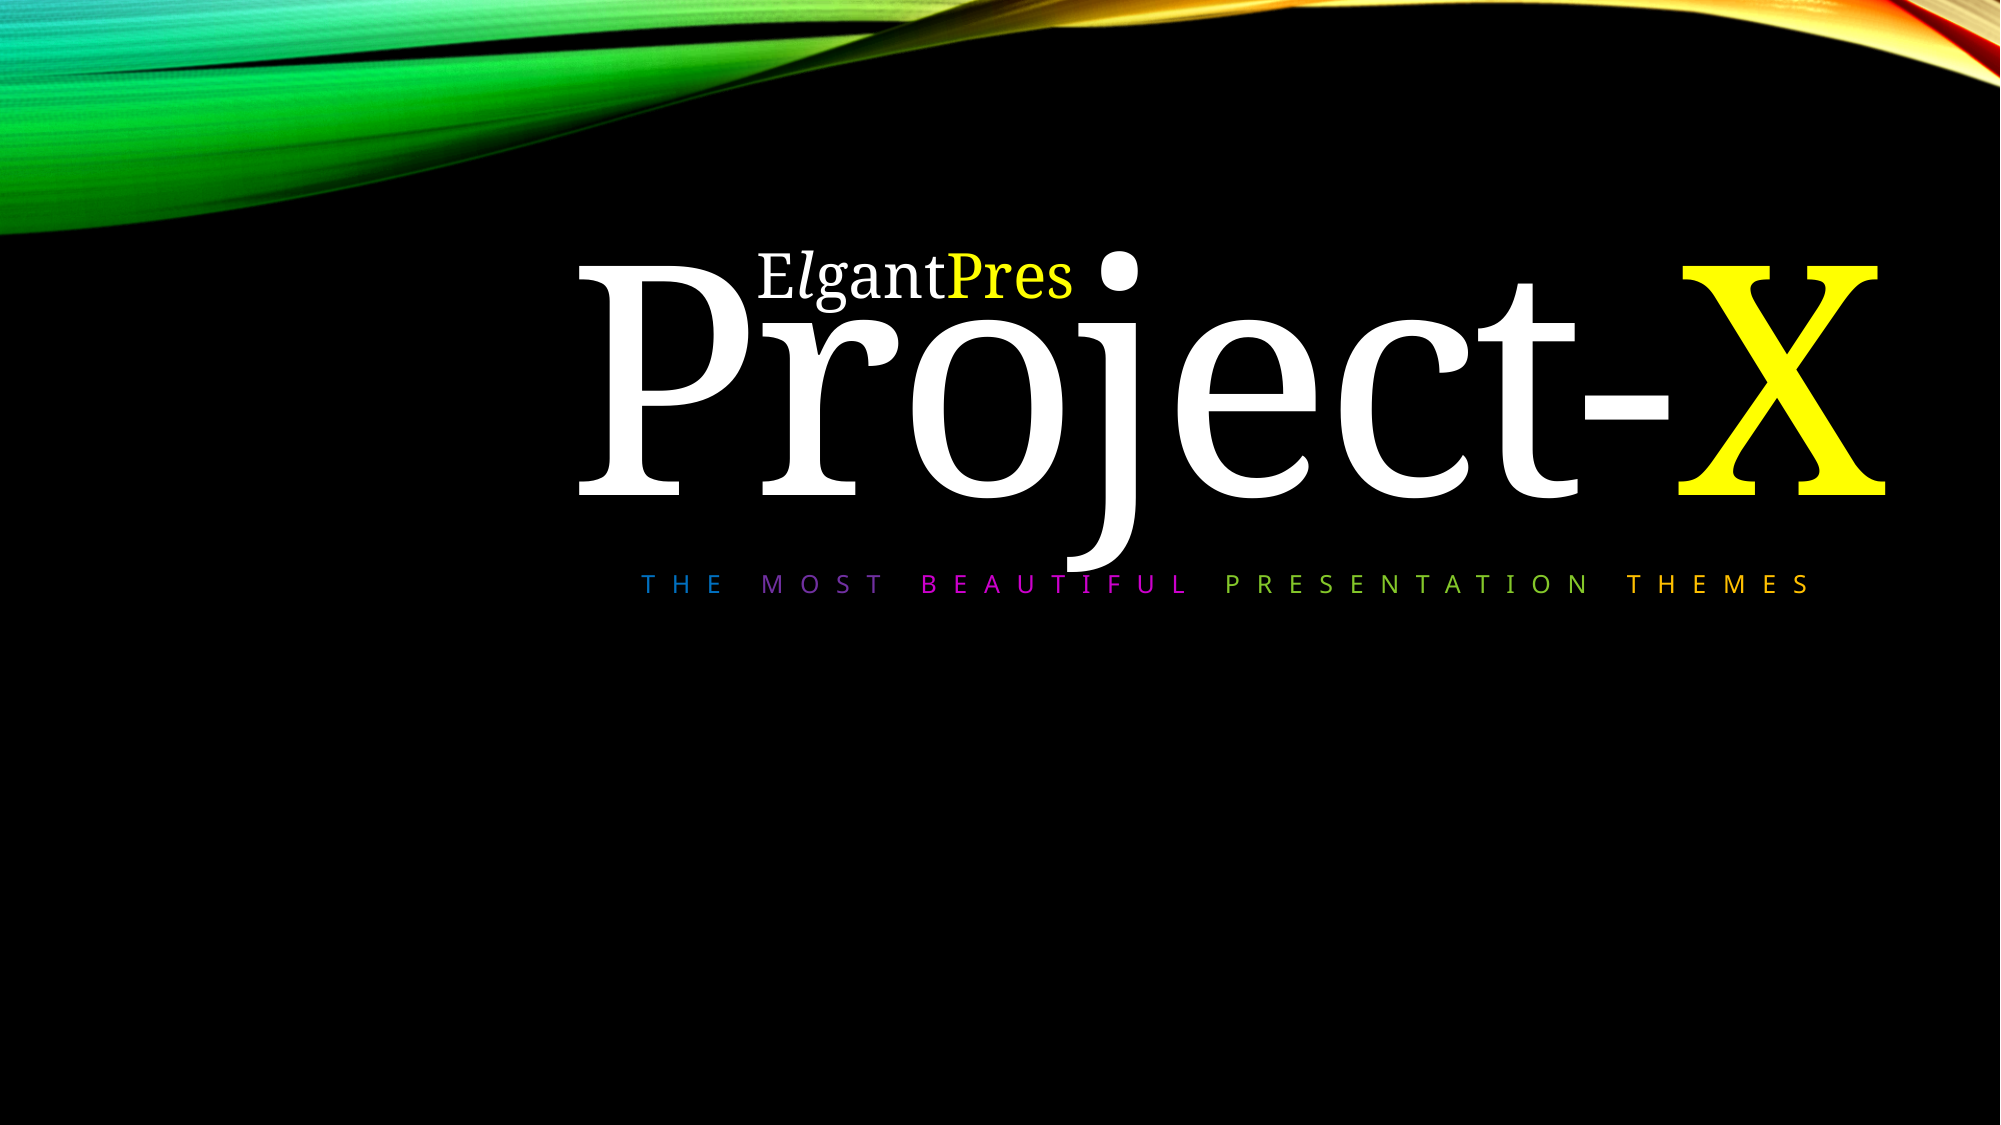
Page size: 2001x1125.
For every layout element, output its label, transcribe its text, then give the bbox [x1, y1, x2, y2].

picture [0, 0, 2000, 237]
text_box ElgantPres [742, 228, 1099, 319]
text_box THE MOST BEAUTIFUL PRESENTATION THEMES [498, 561, 1950, 606]
text_box Project-X [552, 167, 1926, 561]
